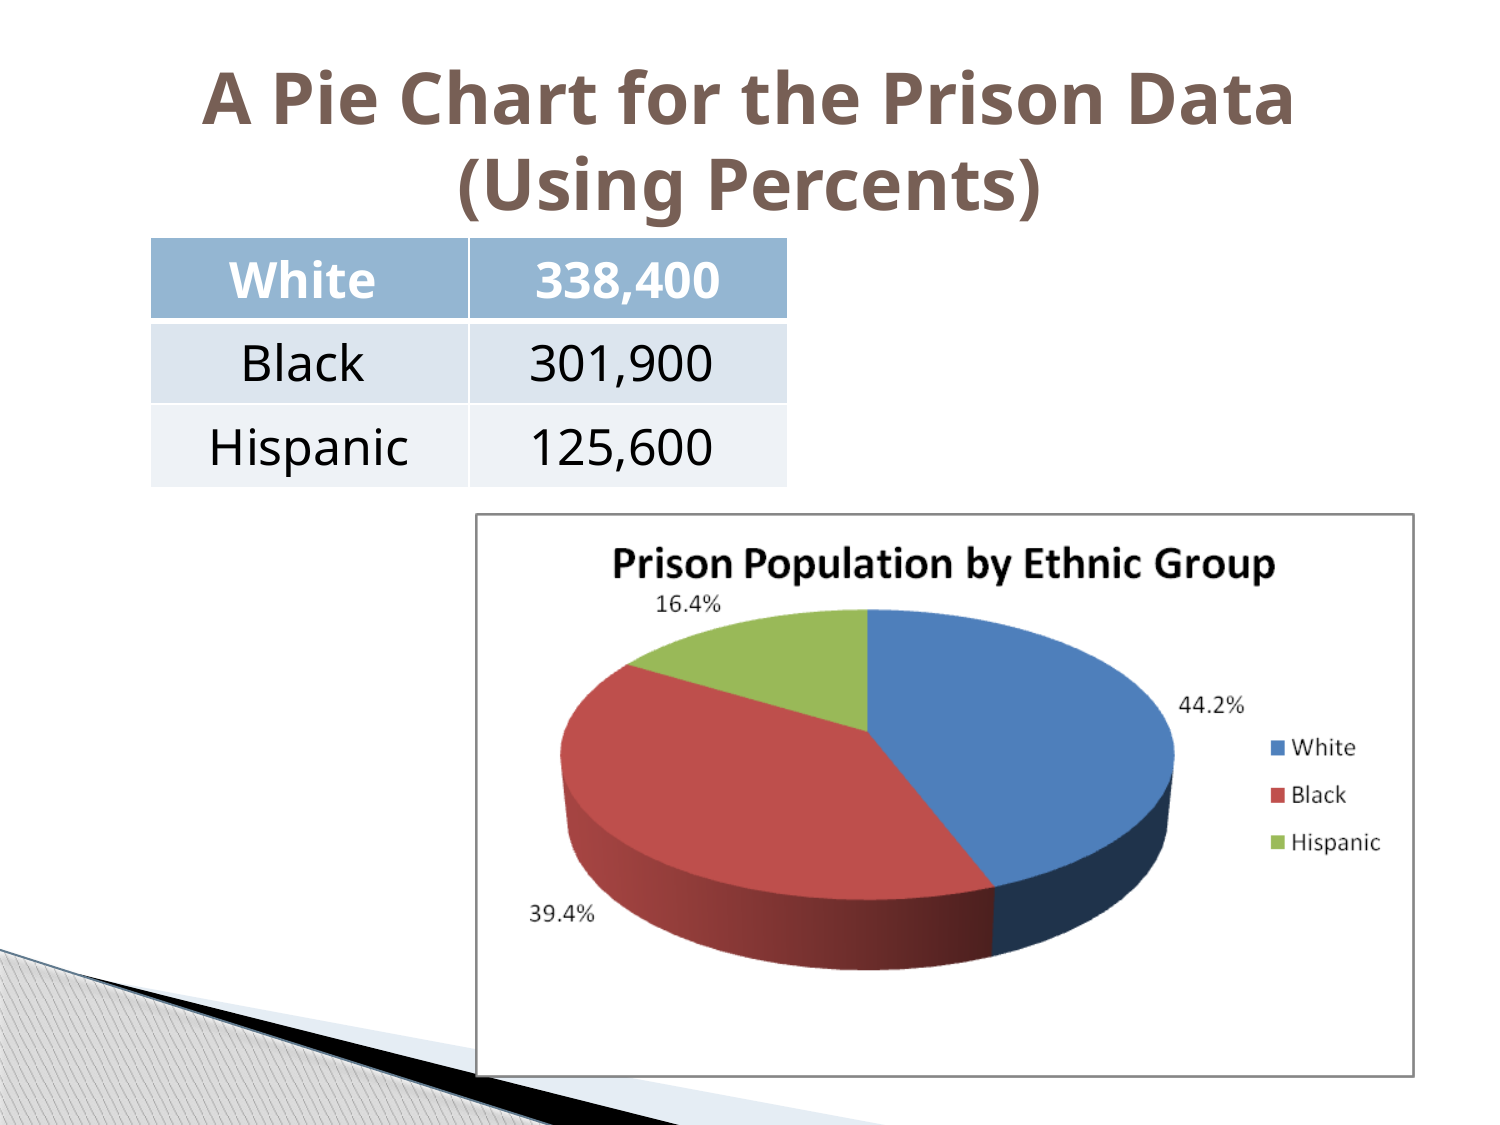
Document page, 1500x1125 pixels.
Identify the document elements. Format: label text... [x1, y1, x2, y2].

table_cell Hispanic [151, 405, 468, 487]
table_cell 301,900 [470, 324, 787, 403]
table_cell 125,600 [470, 405, 787, 487]
table_cell Black [151, 324, 468, 403]
title A Pie Chart for the Prison Data (Using Percents) [75, 45, 1425, 233]
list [474, 512, 1417, 1080]
table_header 338,400 [470, 238, 787, 318]
table_header White [151, 238, 468, 318]
